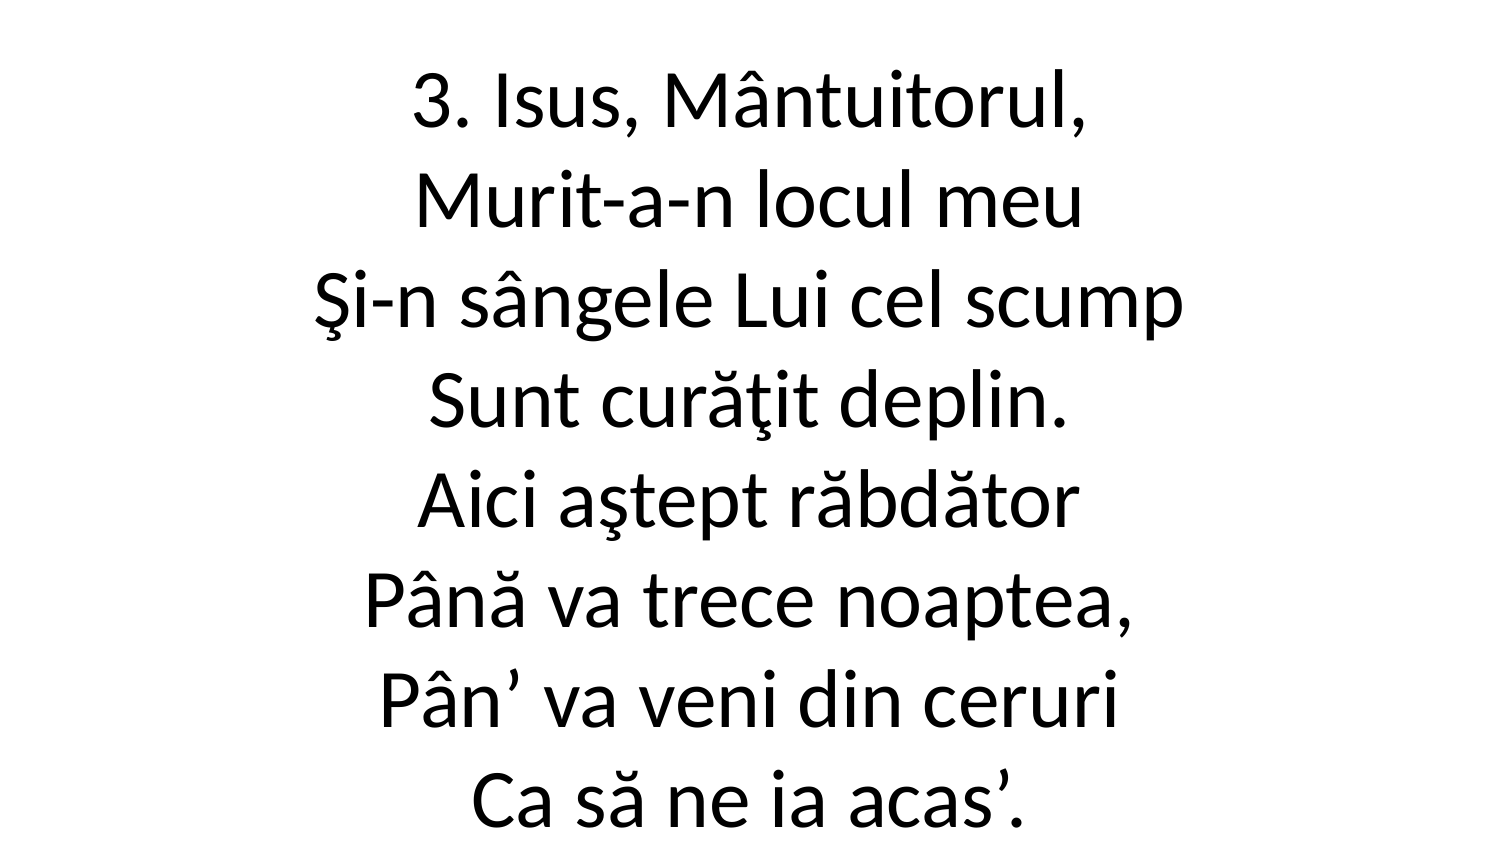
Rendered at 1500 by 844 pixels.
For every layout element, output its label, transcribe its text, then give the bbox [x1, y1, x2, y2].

text_box 3. Isus, Mântuitorul, Murit-a-n locul meu Şi-n sângele Lui cel scump Sunt curăţit deplin. Aici aştept răbdător Până va trece noaptea, Pân’ va veni din ceruri Ca să ne ia acas’. [298, 0, 1202, 844]
